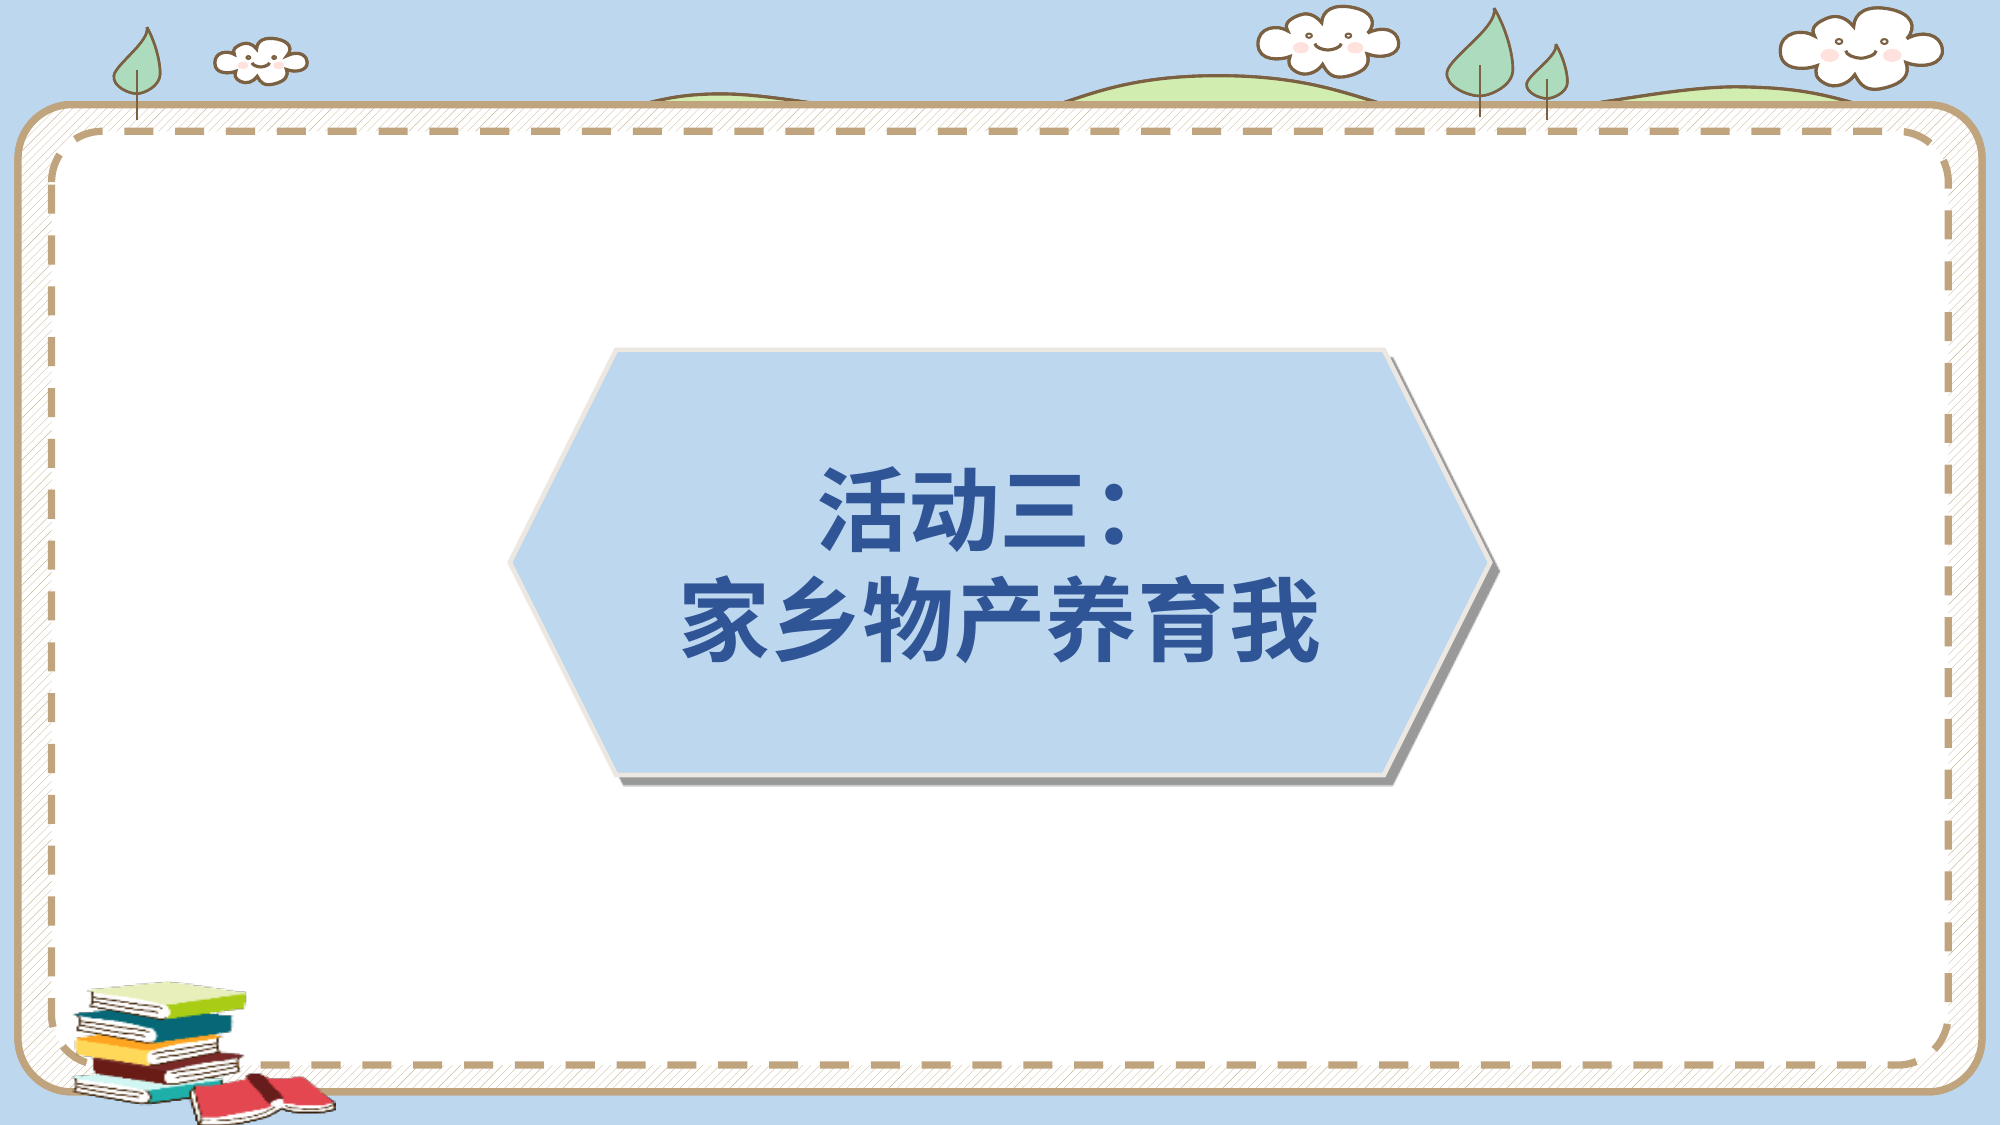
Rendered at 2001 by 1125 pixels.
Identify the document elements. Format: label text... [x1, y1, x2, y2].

picture [71, 981, 336, 1125]
text_box 活动三： 家乡物产养育我 [508, 348, 1492, 777]
